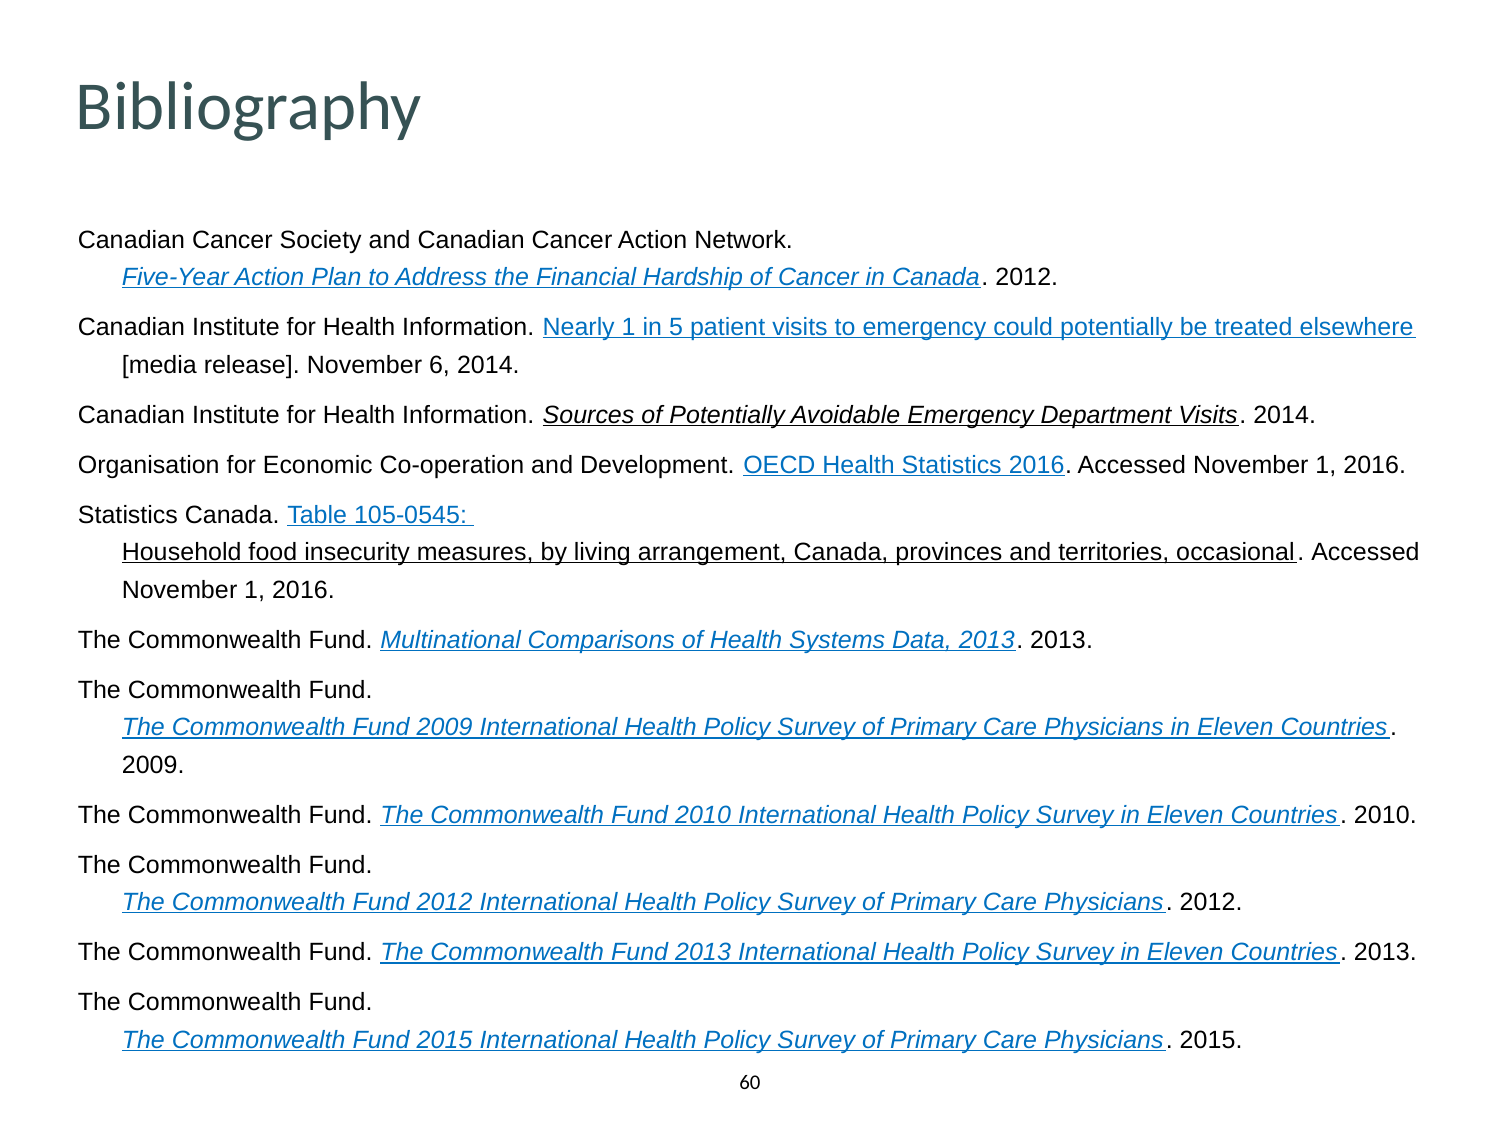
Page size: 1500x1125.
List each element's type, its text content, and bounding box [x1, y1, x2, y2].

list Canadian Cancer Society and Canadian Cancer Action Network. Five-Year Action Plan to Address the Financial Hardship of Cancer in Canada. 2012. Canadian Institute for Health Information. Nearly 1 in 5 patient visits to emergency could potentially be treated elsewhere [media release]. November 6, 2014. Canadian Institute for Health Information. Sources of Potentially Avoidable Emergency Department Visits. 2014. Organisation for Economic Co-operation and Development. OECD Health Statistics 2016. Accessed November 1, 2016. Statistics Canada. Table 105-0545: Household food insecurity measures, by living arrangement, Canada, provinces and territories, occasional. Accessed November 1, 2016. The Commonwealth Fund. Multinational Comparisons of Health Systems Data, 2013. 2013. The Commonwealth Fund. The Commonwealth Fund 2009 International Health Policy Survey of Primary Care Physicians in Eleven Countries. 2009. The Commonwealth Fund. The Commonwealth Fund 2010 International Health Policy Survey in Eleven Countries. 2010. The Commonwealth Fund. The Commonwealth Fund 2012 International Health Policy Survey of Primary Care Physicians. 2012. The Commonwealth Fund. The Commonwealth Fund 2013 International Health Policy Survey in Eleven Countries. 2013. The Commonwealth Fund. The Commonwealth Fund 2015 International Health Policy Survey of Primary Care Physicians. 2015. [63, 208, 1436, 1006]
title Bibliography [60, 60, 1411, 152]
